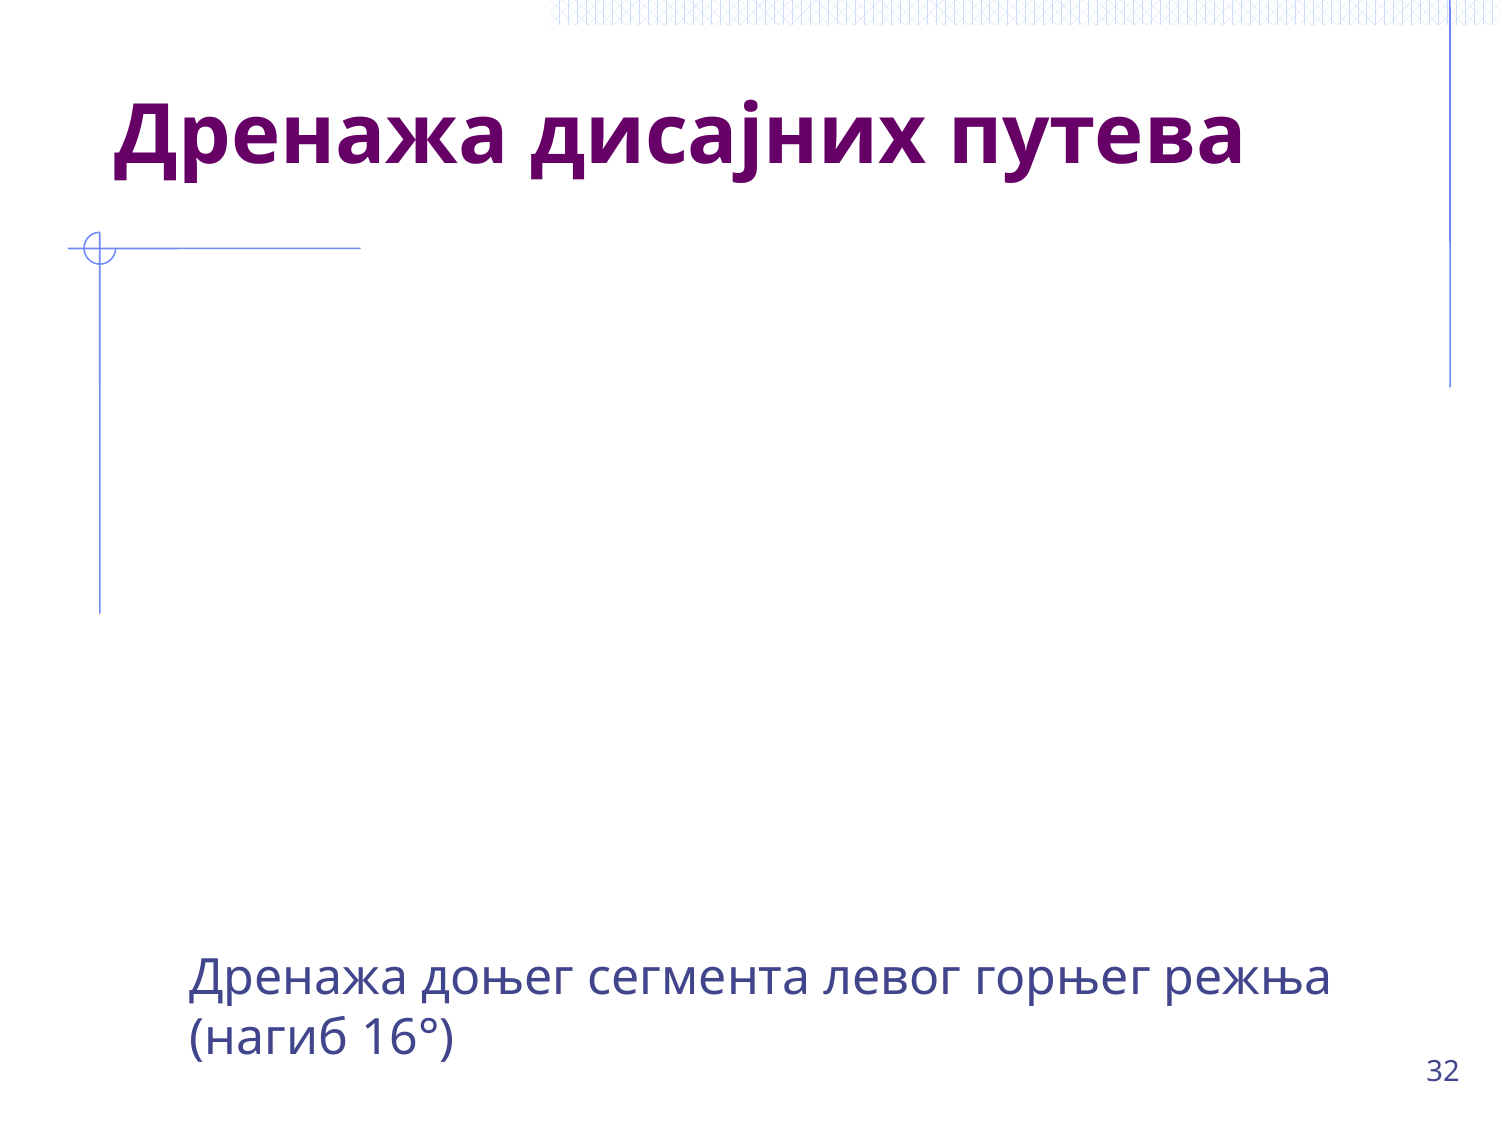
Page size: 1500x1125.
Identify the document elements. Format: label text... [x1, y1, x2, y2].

text_box Дренажа доњег сегмента левог горњег режња (нагиб 16°) [174, 937, 1363, 1073]
slide_number 32 [1162, 1025, 1475, 1100]
title Дренажа дисајних путева [99, 0, 1376, 188]
